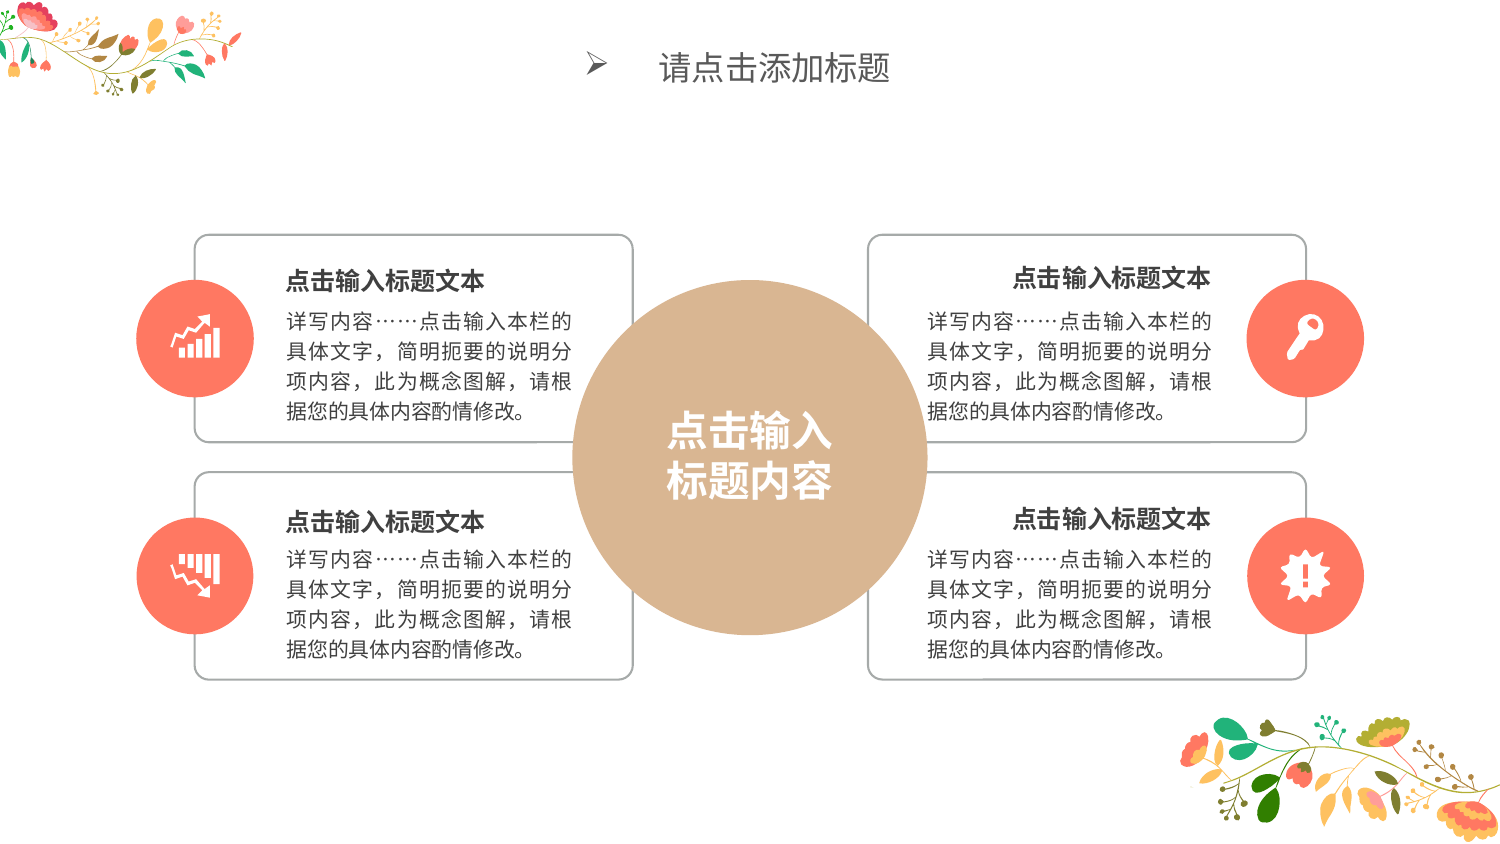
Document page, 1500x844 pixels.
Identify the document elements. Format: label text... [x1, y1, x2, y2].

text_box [136, 517, 254, 635]
text_box 点击输入标题内容 [655, 415, 845, 494]
text_box [867, 472, 1307, 680]
text_box 详写内容……点击输入本栏的具体文字，简明扼要的说明分项内容，此为概念图解，请根据您的具体内容酌情修改。 [286, 541, 573, 602]
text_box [136, 279, 254, 398]
text_box 详写内容……点击输入本栏的具体文字，简明扼要的说明分项内容，此为概念图解，请根据您的具体内容酌情修改。 [927, 303, 1213, 367]
text_box 点击输入标题文本 [982, 252, 1213, 302]
text_box [194, 472, 633, 680]
text_box [194, 234, 633, 443]
text_box 点击输入标题文本 [285, 252, 516, 302]
text_box 详写内容……点击输入本栏的具体文字，简明扼要的说明分项内容，此为概念图解，请根据您的具体内容酌情修改。 [927, 541, 1213, 602]
text_box [1247, 517, 1365, 635]
text_box [572, 280, 928, 636]
text_box [867, 234, 1307, 443]
text_box [1280, 549, 1331, 603]
text_box 点击输入标题文本 [982, 493, 1213, 544]
text_box 请点击添加标题 [568, 40, 907, 95]
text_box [1246, 279, 1365, 398]
text_box 详写内容……点击输入本栏的具体文字，简明扼要的说明分项内容，此为概念图解，请根据您的具体内容酌情修改。 [286, 303, 573, 367]
text_box 点击输入标题文本 [285, 493, 516, 544]
